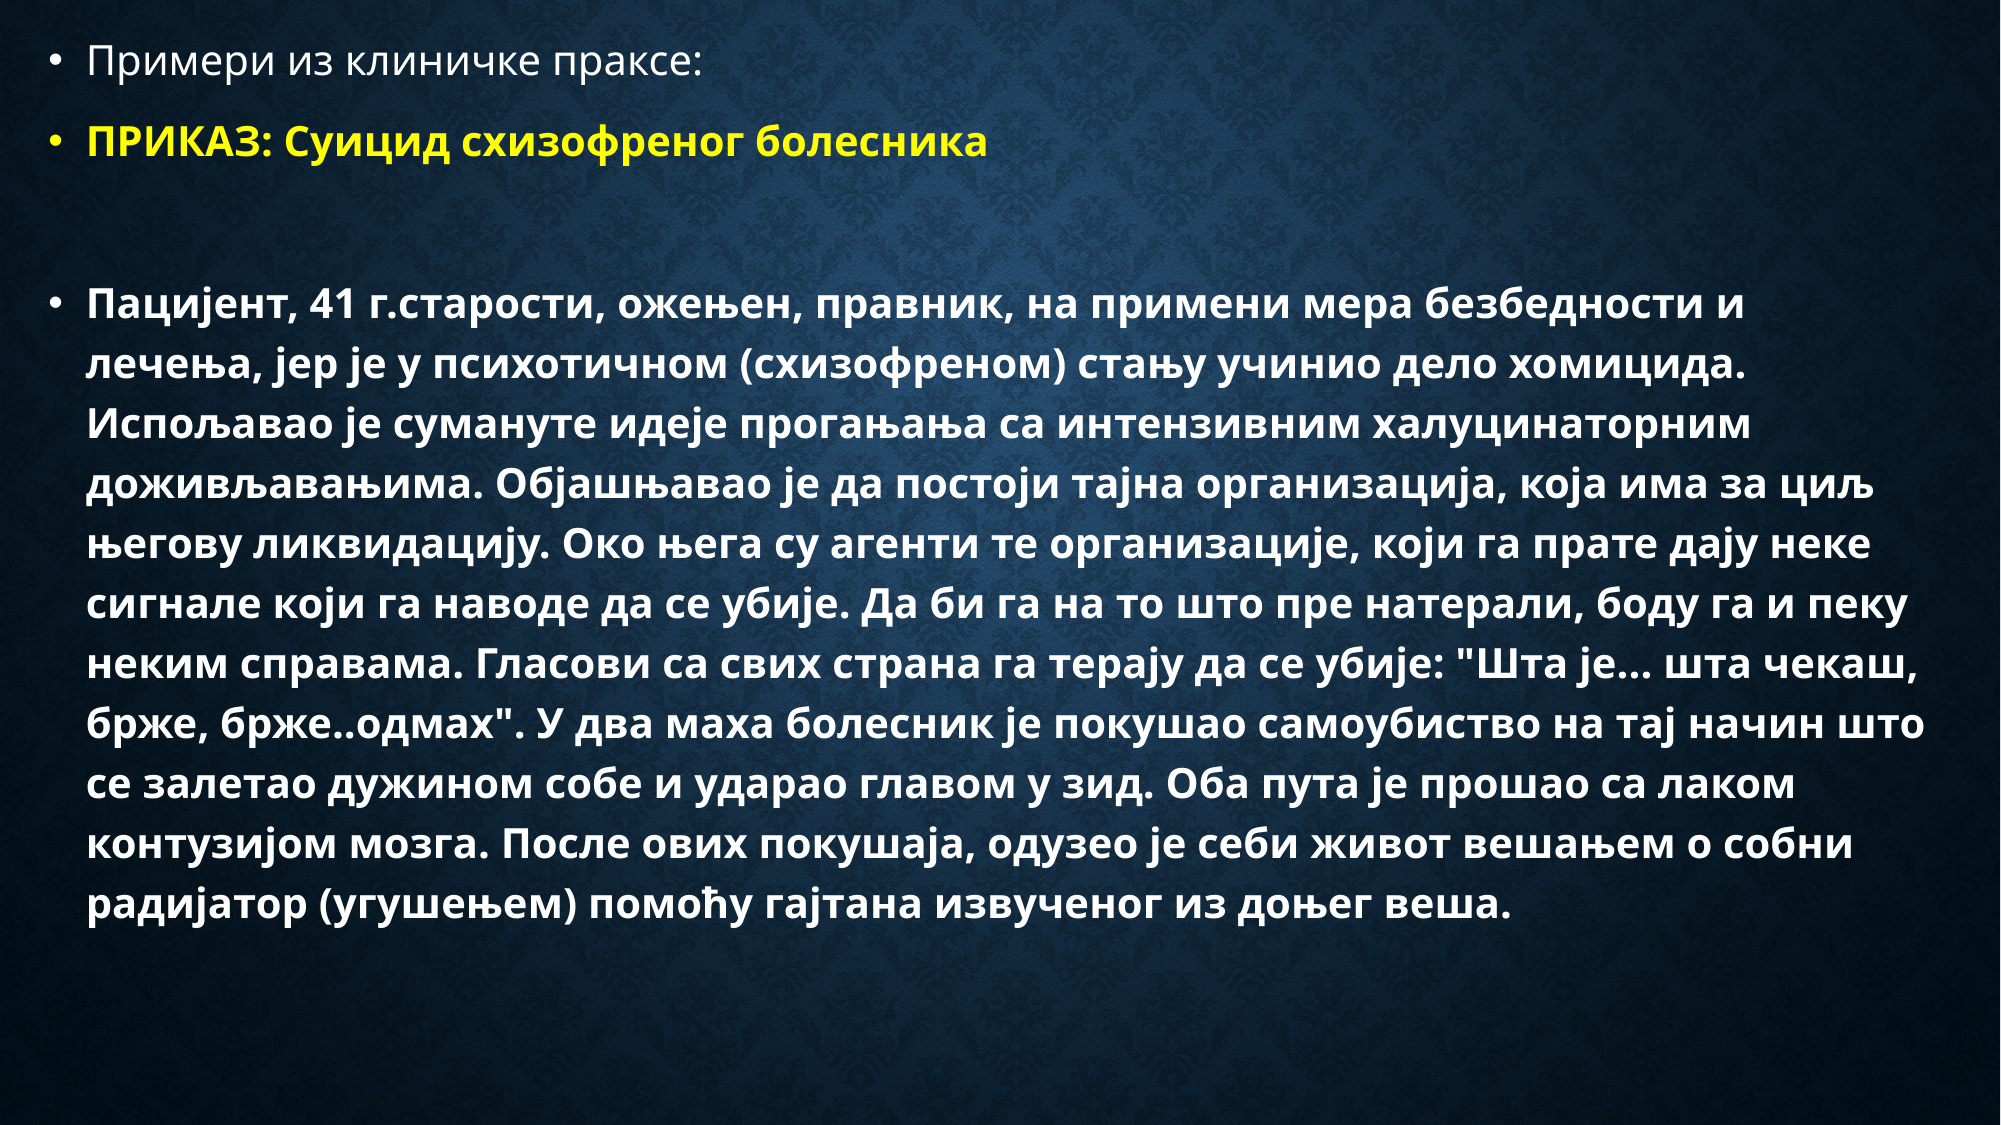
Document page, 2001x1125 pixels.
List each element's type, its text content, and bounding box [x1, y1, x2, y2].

list Примери из клиничке праксе: ПРИКАЗ: Суицид схизофреног болесника Пацијент, 41 г.старости, ожењен, правник, на примени мера безбедности и лечења, јер је у психотичном (схизофреном) стању учинио дело хомицида. Испољавао је сумануте идеје прогањања са интензивним халуцинаторним доживљавањима. Објашњавао је да постоји тајна организација, која има за циљ његову ликвидацију. Око њега су агенти те организације, који га прате дају неке сигнале који га наводе да се убије. Да би га на то што пре натерали, боду га и пеку неким справама. Гласови са свих страна га терају да се убије: "Шта је... шта чекаш, брже, брже..одмах". У два маха болесник је покушао самоубиство на тај начин што се залетао дужином собе и ударао главом у зид. Оба пута је прошао са лаком контузијом мозга. После ових покушаја, одузео је себи живот вешањем о собни радијатор (угушењем) помоћу гајтана извученог из доњег веша. [33, 16, 1950, 1074]
